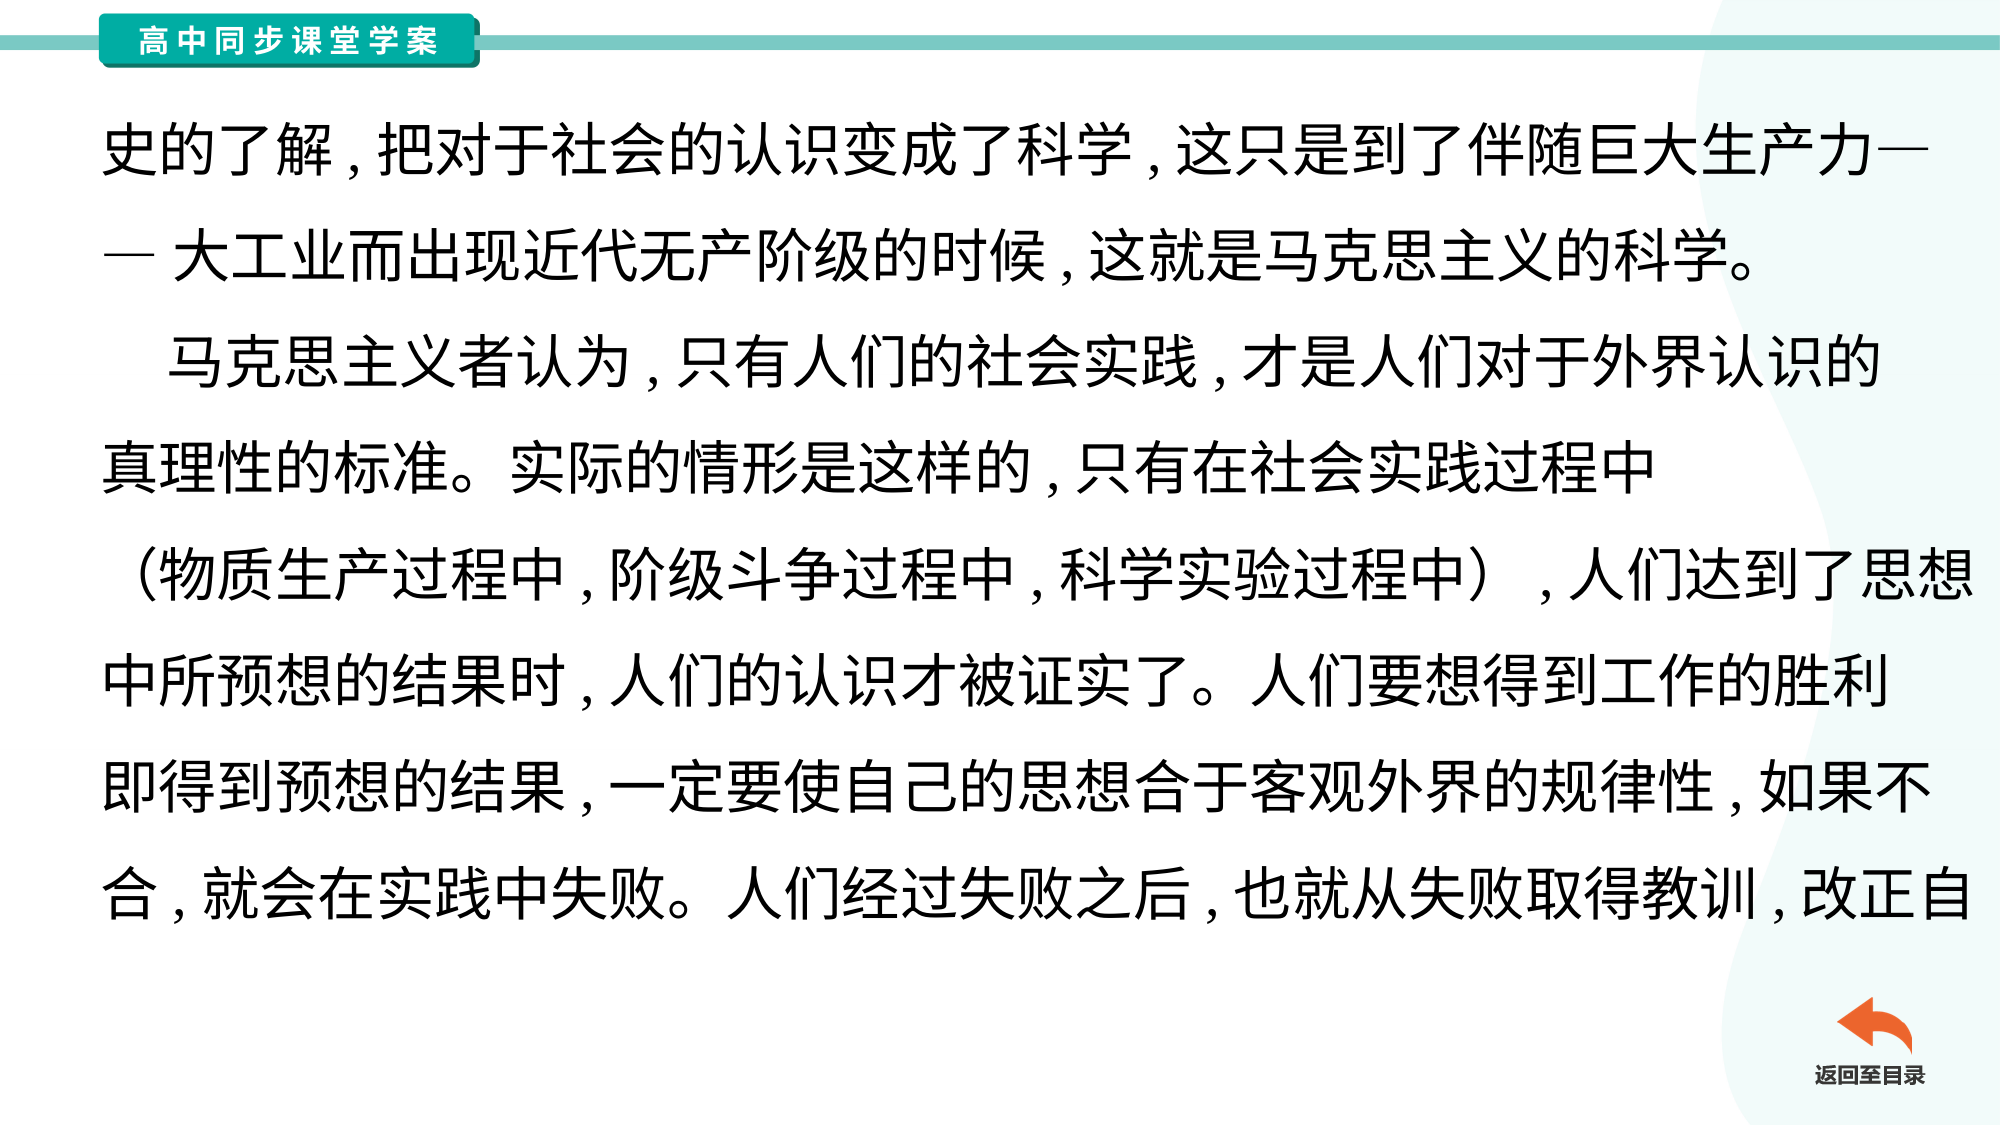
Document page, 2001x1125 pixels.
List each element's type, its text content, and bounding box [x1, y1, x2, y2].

text_box 史的了解,把对于社会的认识变成了科学,这只是到了伴随巨大生产力— —大工业而出现近代无产阶级的时候,这就是马克思主义的科学。 马克思主义者认为,只有人们的社会实践,才是人们对于外界认识的 真理性的标准。实际的情形是这样的,只有在社会实践过程中 （物质生产过程中,阶级斗争过程中,科学实验过程中）,人们达到了思想 中所预想的结果时,人们的认识才被证实了。人们要想得到工作的胜利 即得到预想的结果,一定要使自己的思想合于客观外界的规律性,如果不 合,就会在实践中失败。人们经过失败之后,也就从失败取得教训,改正自 [100, 76, 1899, 927]
picture [0, 0, 2000, 1125]
